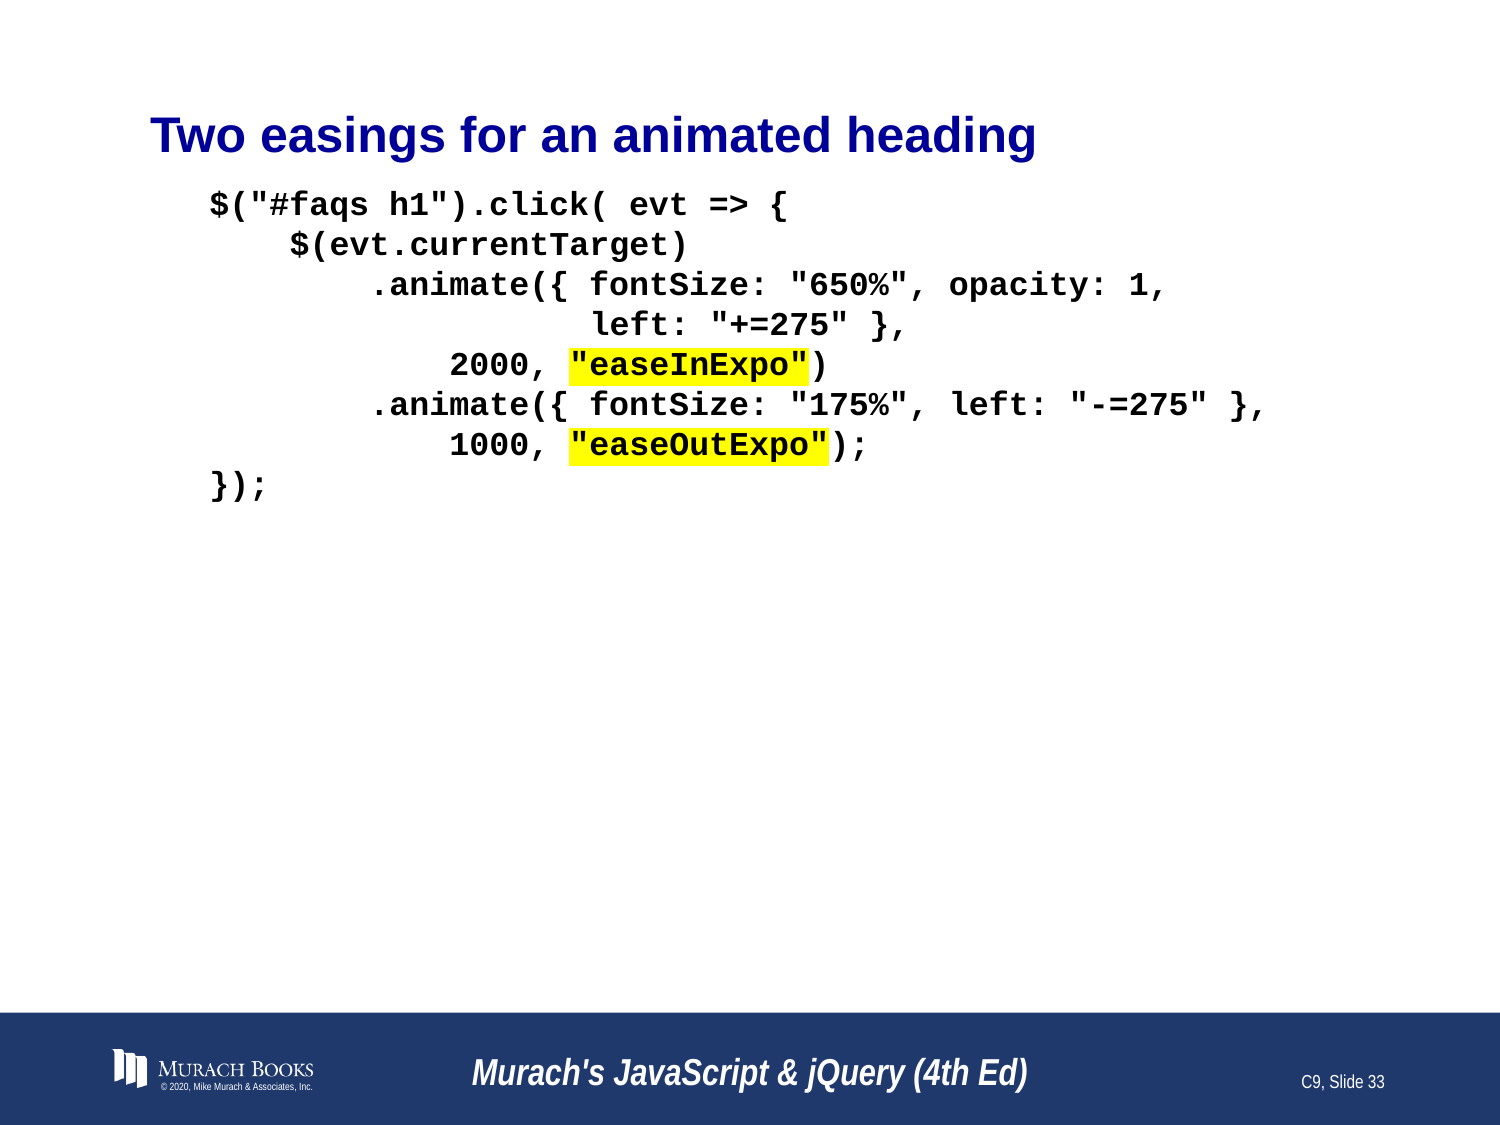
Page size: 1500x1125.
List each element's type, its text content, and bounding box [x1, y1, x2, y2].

slide_number Murach's JavaScript & jQuery (4th Ed) [463, 1025, 1050, 1100]
title Two easings for an animated heading [150, 102, 1350, 164]
slide_number C9, Slide 33 [1087, 1025, 1400, 1100]
footer © 2020, Mike Murach & Associates, Inc. [12, 1025, 463, 1100]
list $("#faqs h1").click( evt => { $(evt.currentTarget) .animate({ fontSize: "650%", opacity: 1, left: "+=275" }, 2000, "easeInExpo") .animate({ fontSize: "175%", left: "-=275" }, 1000, "easeOutExpo"); }); [137, 174, 1350, 975]
